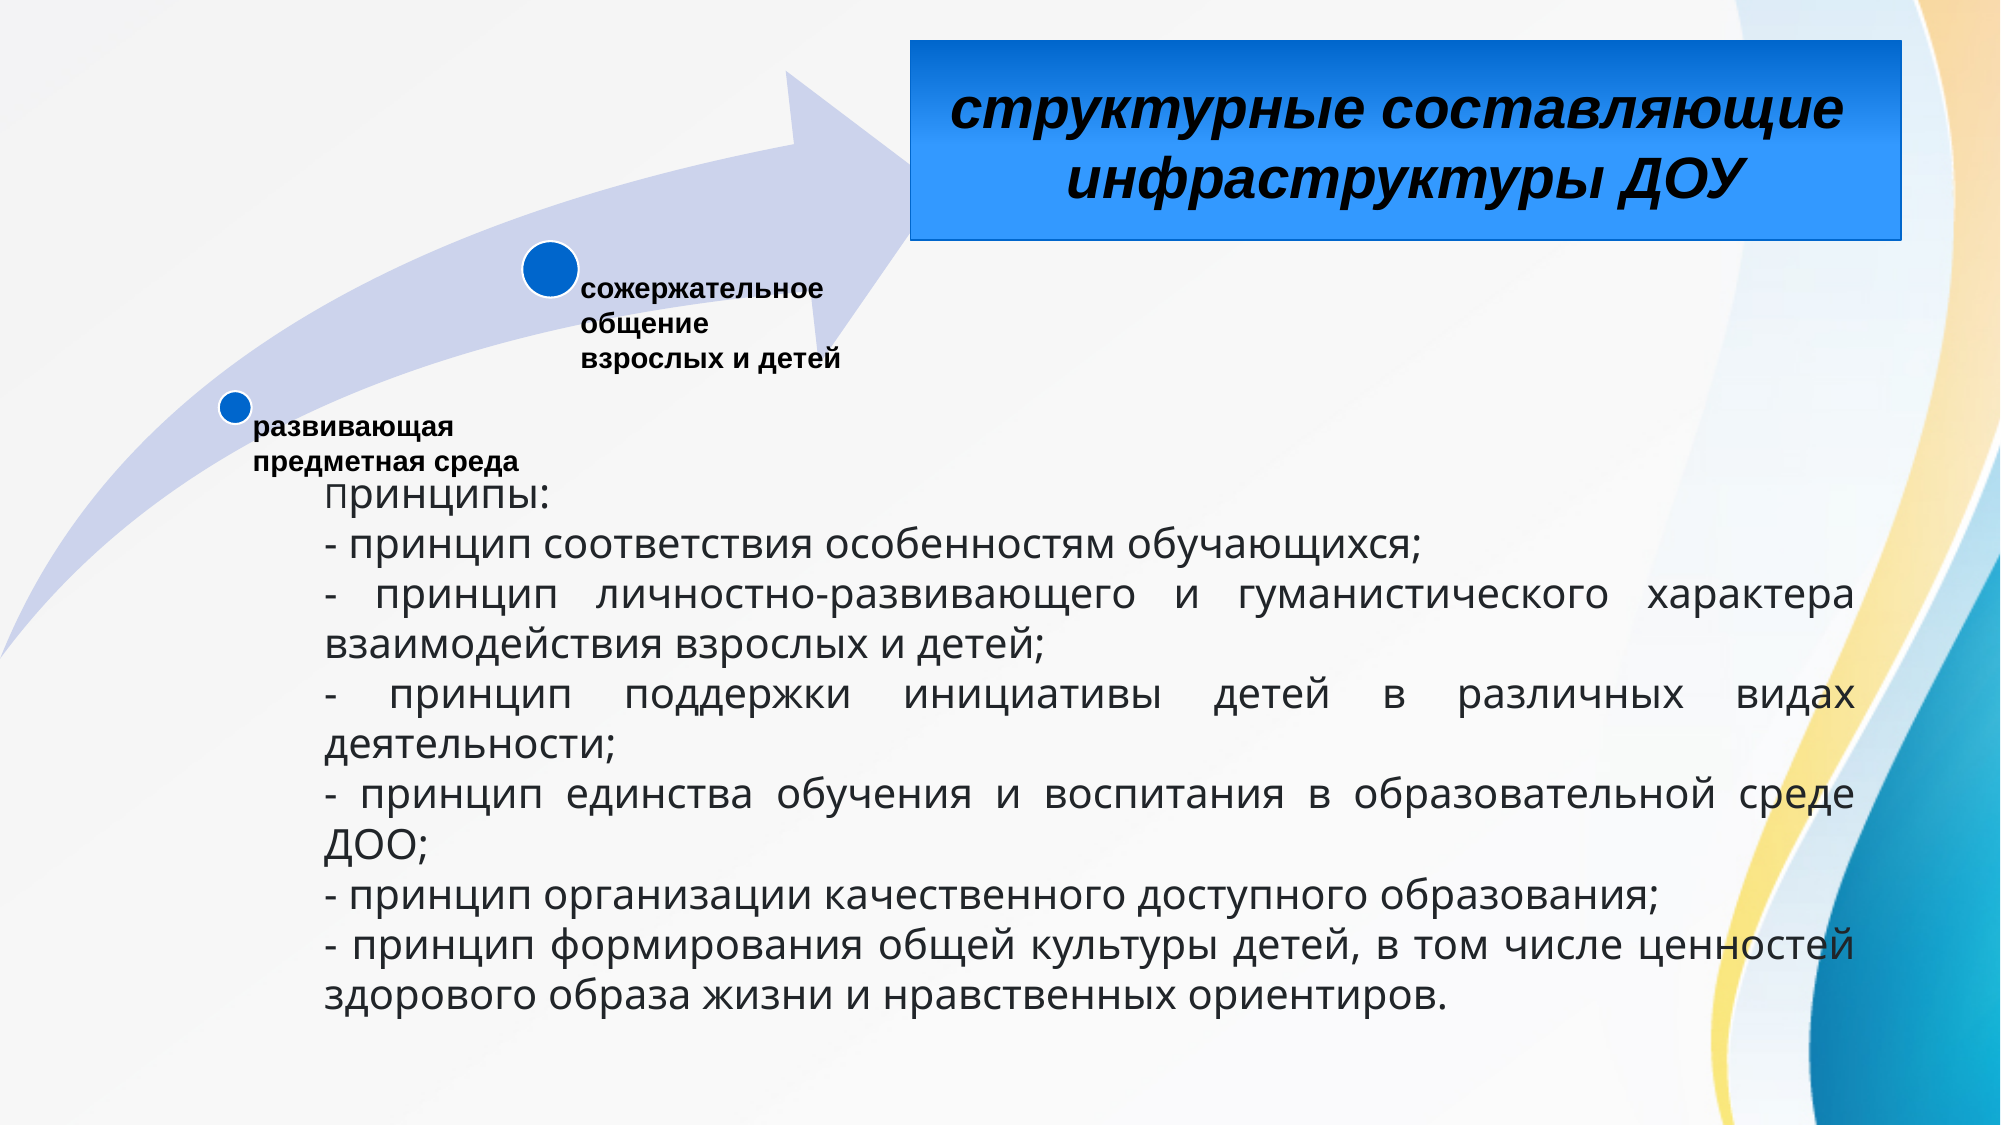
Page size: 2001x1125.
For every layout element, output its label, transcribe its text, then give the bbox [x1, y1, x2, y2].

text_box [0, 0, 911, 654]
text_box структурные составляющие инфраструктуры ДОУ [911, 40, 1901, 241]
picture [0, 0, 2001, 1125]
text_box Принципы: - принцип соответствия особенностям обучающихся; - принцип личностно-развивающего и гуманистического характера взаимодействия взрослых и детей; - принцип поддержки инициативы детей в различных видах деятельности; - принцип единства обучения и воспитания в образовательной среде ДОО; - принцип организации качественного доступного образования; - принцип формирования общей культуры детей, в том числе ценностей здорового образа жизни и нравственных ориентиров. [309, 459, 1871, 1093]
